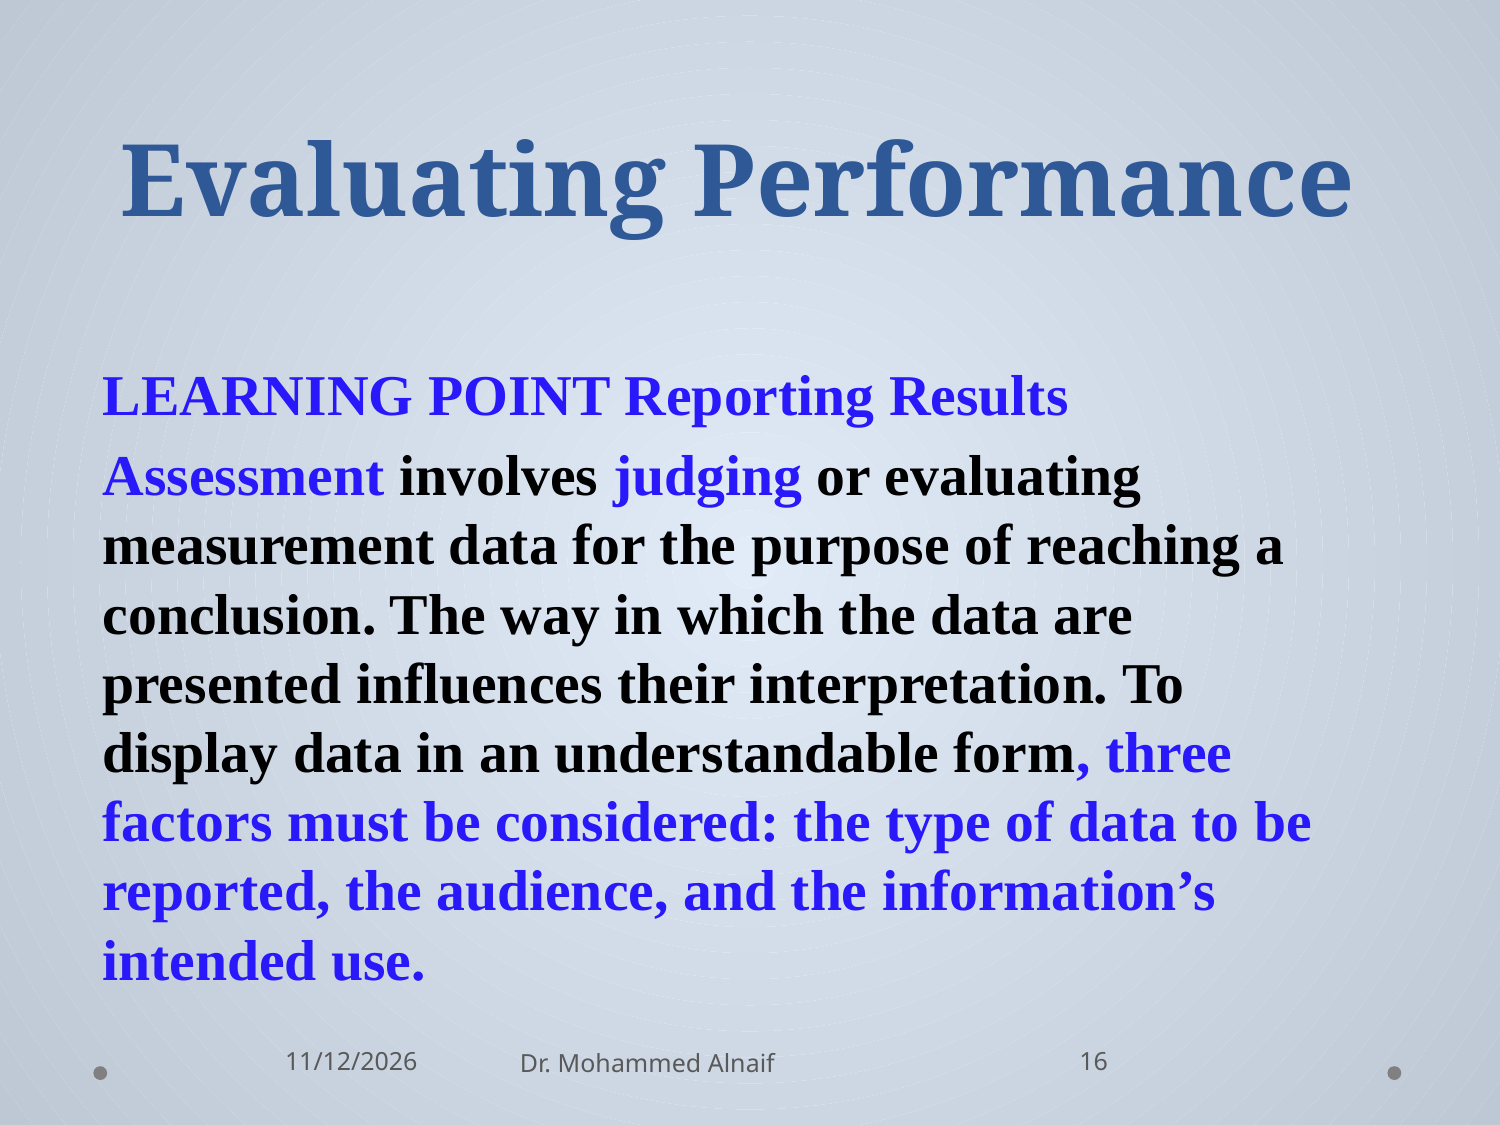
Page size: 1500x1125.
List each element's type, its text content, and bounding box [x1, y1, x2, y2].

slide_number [75, 1025, 425, 1100]
title Evaluating Performance [100, 78, 1376, 244]
slide_number 16 [1074, 1025, 1425, 1100]
footer Dr. Mohammed Alnaif [512, 1025, 988, 1100]
subtitle LEARNING POINT Reporting Results Assessment involves judging or evaluating measurement data for the purpose of reaching a conclusion. The way in which the data are presented influences their interpretation. To display data in an understandable form, three factors must be considered: the type of data to be reported, the audience, and the information’s intended use. [87, 350, 1388, 1001]
